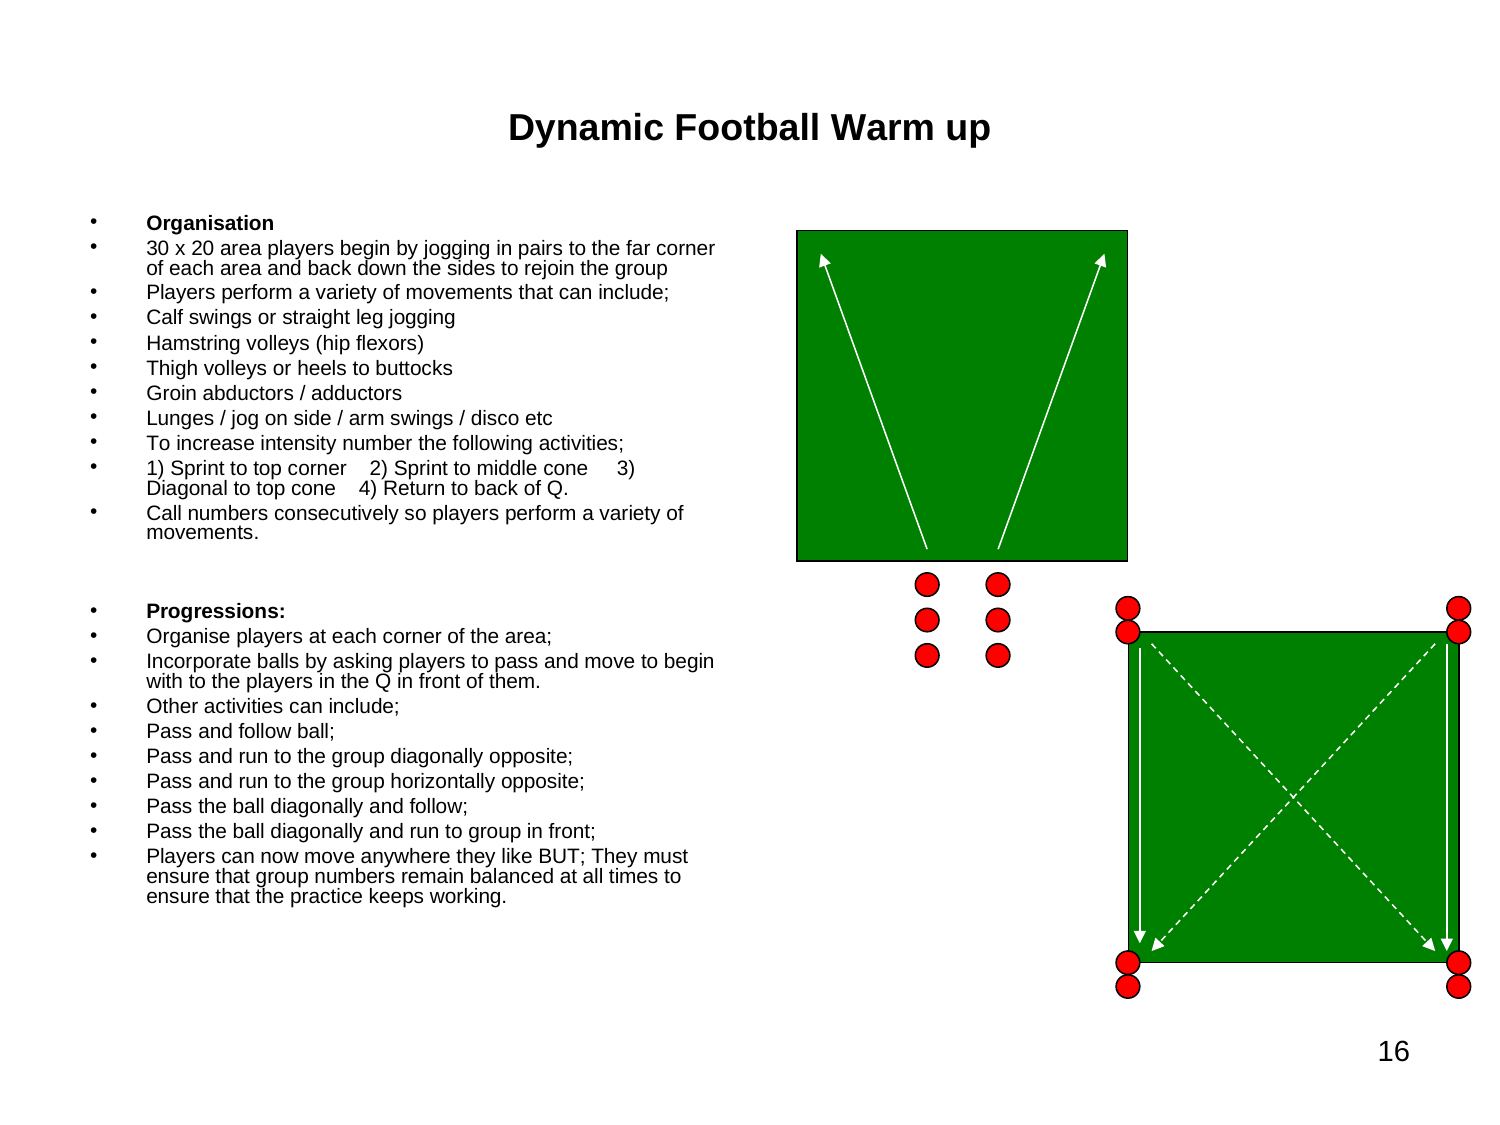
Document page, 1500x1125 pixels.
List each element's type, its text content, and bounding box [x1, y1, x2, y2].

text_box [1422, 937, 1436, 952]
text_box [1116, 950, 1140, 975]
text_box [915, 643, 940, 668]
text_box [1440, 643, 1454, 952]
text_box [1446, 620, 1471, 644]
text_box [1133, 647, 1147, 944]
text_box <number> [1074, 1024, 1425, 1103]
text_box [986, 608, 1010, 632]
text_box [915, 572, 940, 597]
text_box [1151, 937, 1165, 952]
text_box [1446, 975, 1471, 999]
text_box [915, 608, 940, 632]
text_box [998, 253, 1107, 550]
list Organisation 30 x 20 area players begin by jogging in pairs to the far corner of each area and back down the sides to rejoin the group Players perform a variety of movements that can include; Calf swings or straight leg jogging Hamstring volleys (hip flexors) Thigh volleys or heels to buttocks Groin abductors / adductors Lunges / jog on side / arm swings / disco etc To increase intensity number the following activities; 1) Sprint to top corner 2) Sprint to middle cone 3) Diagonal to top cone 4) Return to back of Q. Call numbers consecutively so players perform a variety of movements. Progressions: Organise players at each corner of the area; Incorporate balls by asking players to pass and move to begin with to the players in the Q in front of them. Other activities can include; Pass and follow ball; Pass and run to the group diagonally opposite; Pass and run to the group horizontally opposite; Pass the ball diagonally and follow; Pass the ball diagonally and run to group in front; Players can now move anywhere they like BUT; They must ensure that group numbers remain balanced at all times to ensure that the practice keeps working. [75, 206, 738, 950]
text_box [1116, 620, 1140, 644]
text_box [797, 230, 1128, 562]
text_box [819, 253, 928, 550]
text_box [1446, 596, 1471, 620]
title Dynamic Football Warm up [75, 54, 1425, 243]
text_box [1446, 950, 1471, 975]
text_box [1116, 596, 1140, 620]
text_box [1128, 632, 1459, 963]
text_box [986, 572, 1010, 597]
text_box [986, 643, 1010, 668]
text_box [1116, 975, 1140, 999]
